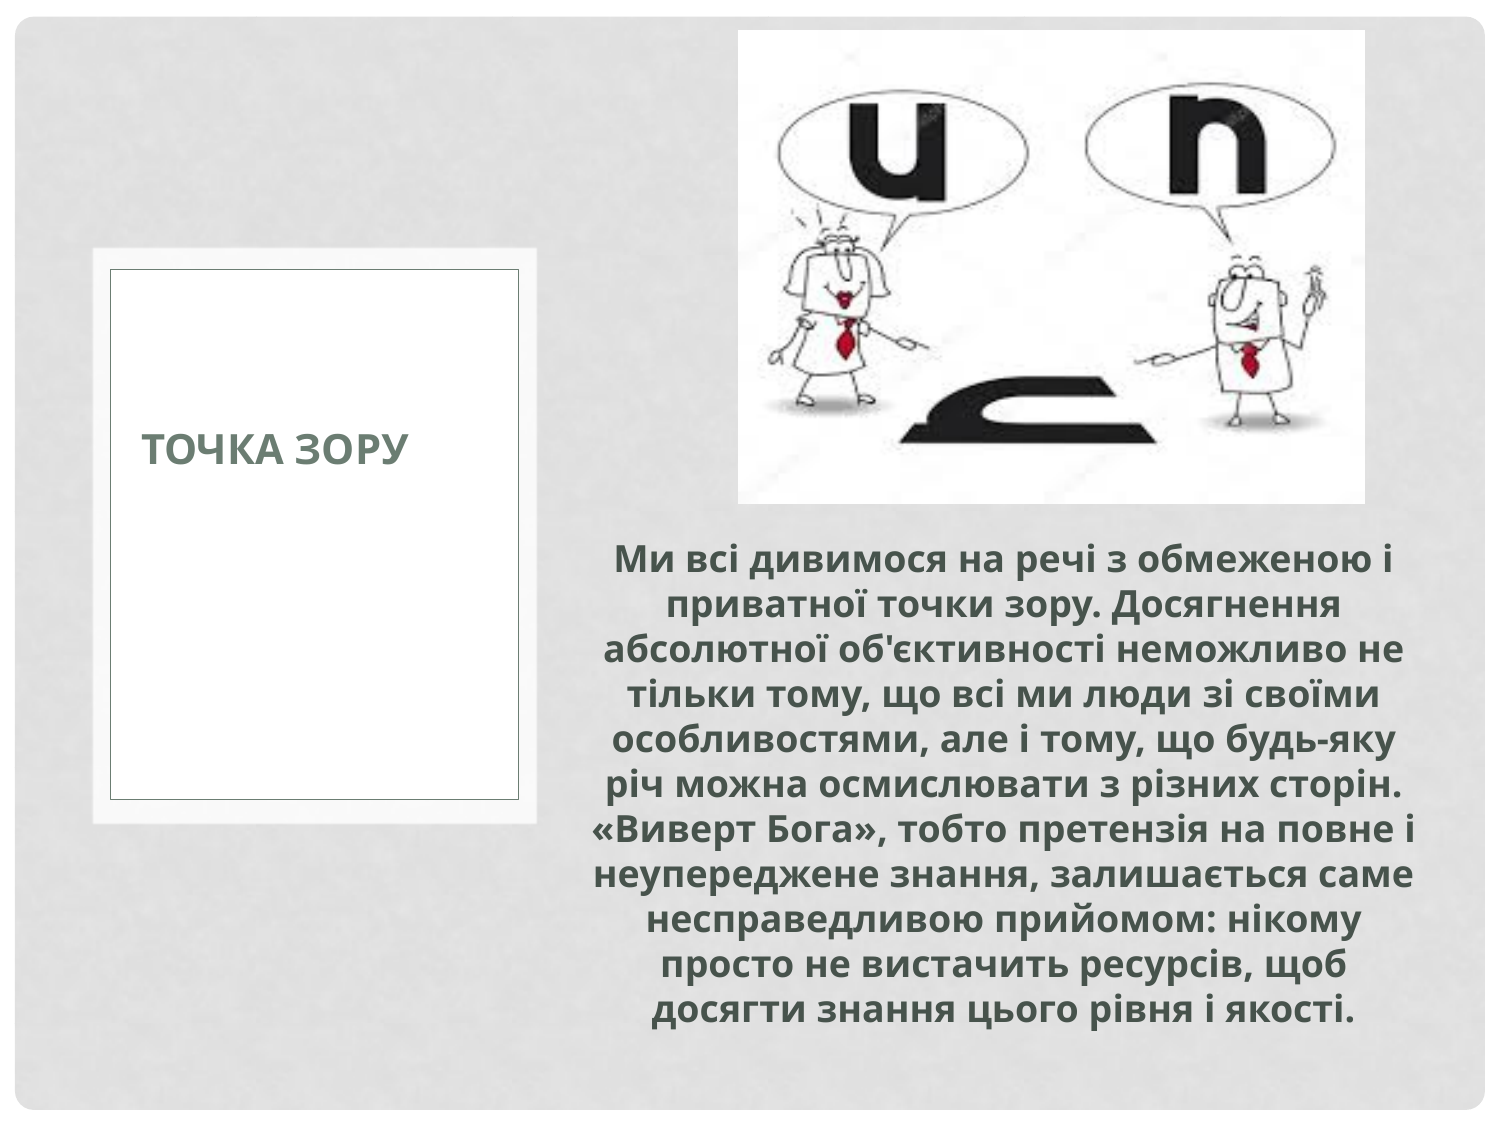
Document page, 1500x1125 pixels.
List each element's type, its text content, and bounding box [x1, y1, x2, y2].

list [737, 30, 1365, 504]
list Ми всі дивимося на речі з обмеженою і приватної точки зору. Досягнення абсолютної об'єктивності неможливо не тільки тому, що всі ми люди зі своїми особливостями, але і тому, що будь-яку річ можна осмислювати з різних сторін. «Виверт Бога», тобто претензія на повне і неупереджене знання, залишається саме несправедливою прийомом: нікому просто не вистачить ресурсів, щоб досягти знання цього рівня і якості. [572, 527, 1436, 1083]
title Точка зору [126, 284, 504, 480]
